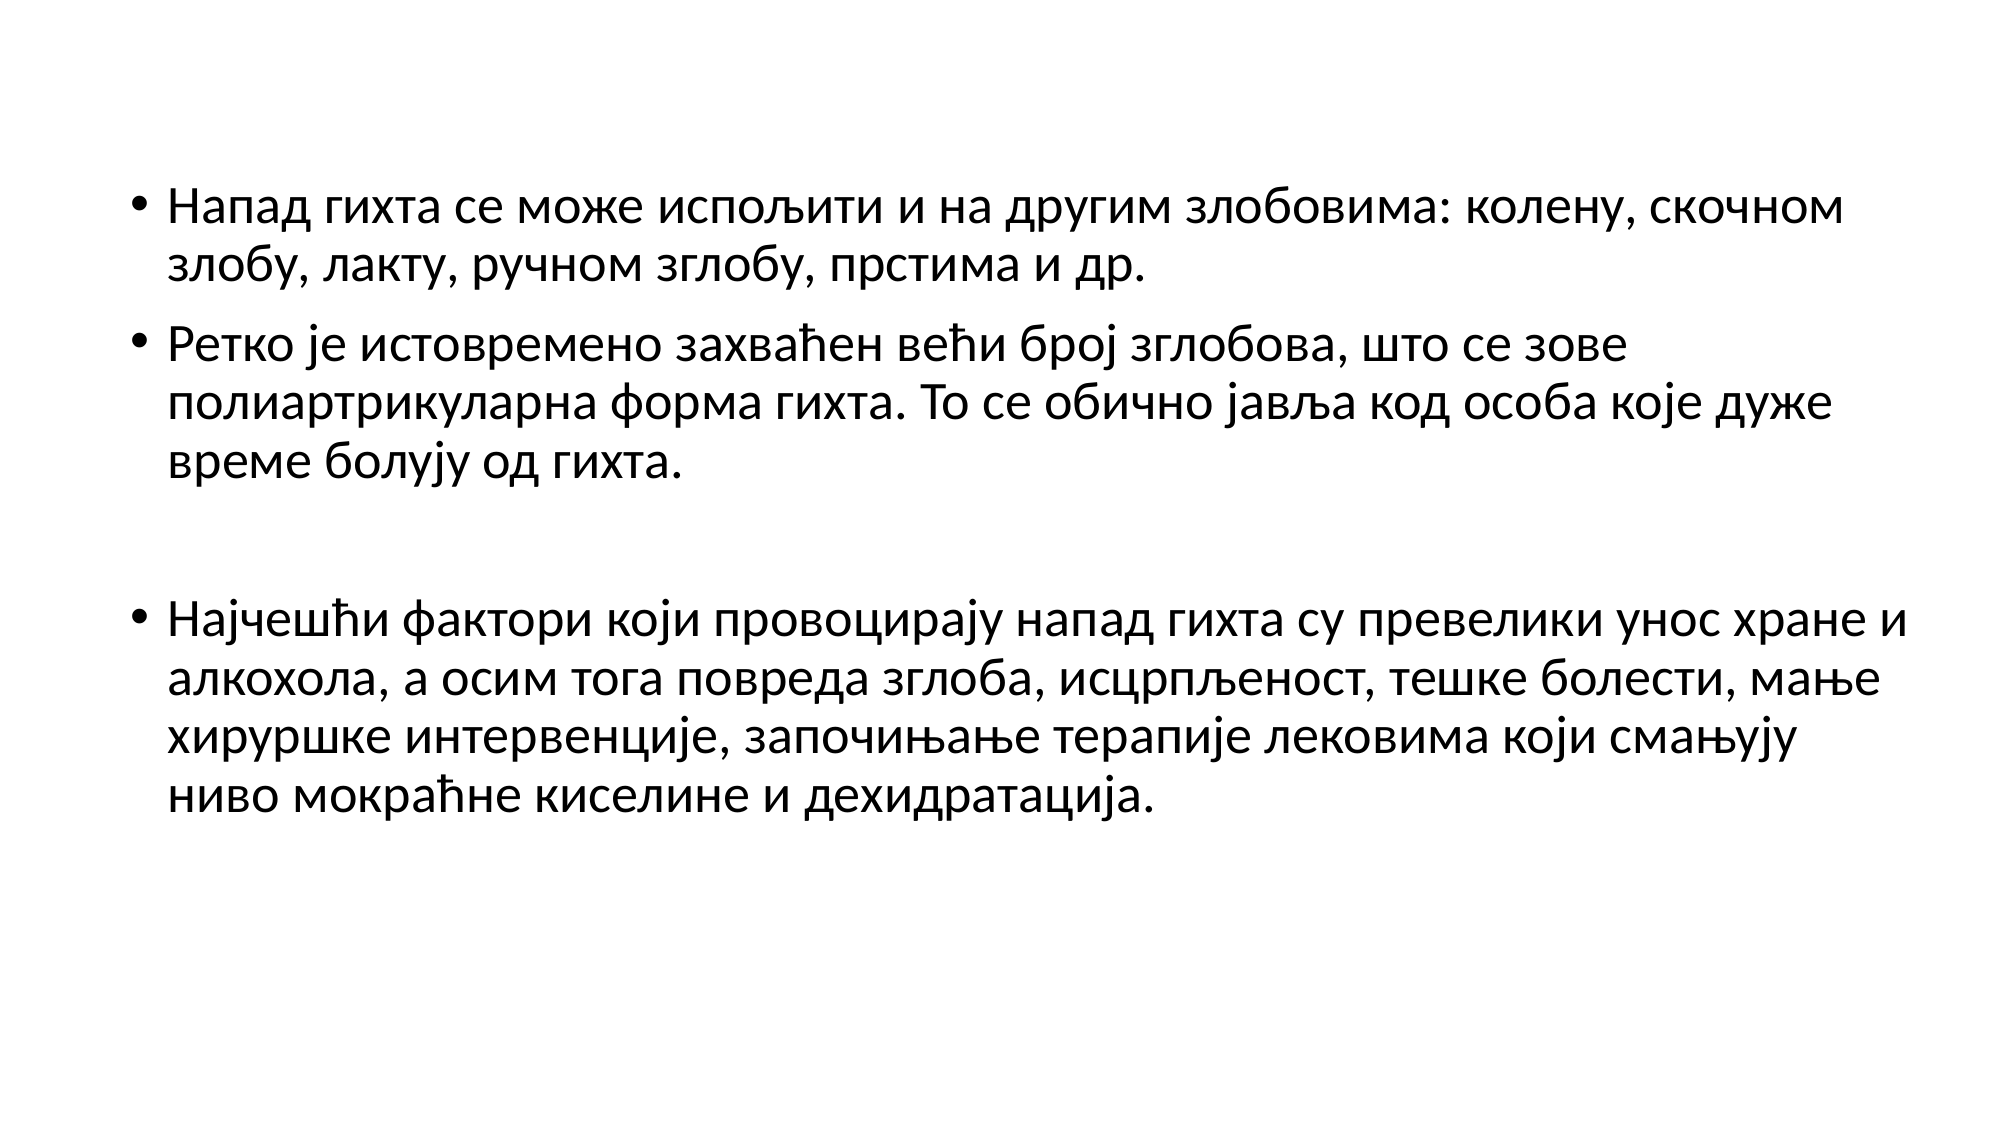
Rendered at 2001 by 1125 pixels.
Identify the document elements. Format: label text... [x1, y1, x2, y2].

list Напад гихта се може испољити и на другим злобовима: колену, скочном злобу, лакту, ручном зглобу, прстима и др. Ретко је истовремено захваћен већи број зглобова, што се зове полиартрикуларна форма гихта. То се обично јавља код особа које дуже време болују од гихта. Најчешћи фактори који провоцирају напад гихта су превелики унос хране и алкохола, а осим тога повреда зглоба, исцрпљеност, тешке болести, мање хируршке интервенције, започињање терапије лековима који смањују ниво мокраћне киселине и дехидратација. [115, 168, 1928, 1039]
